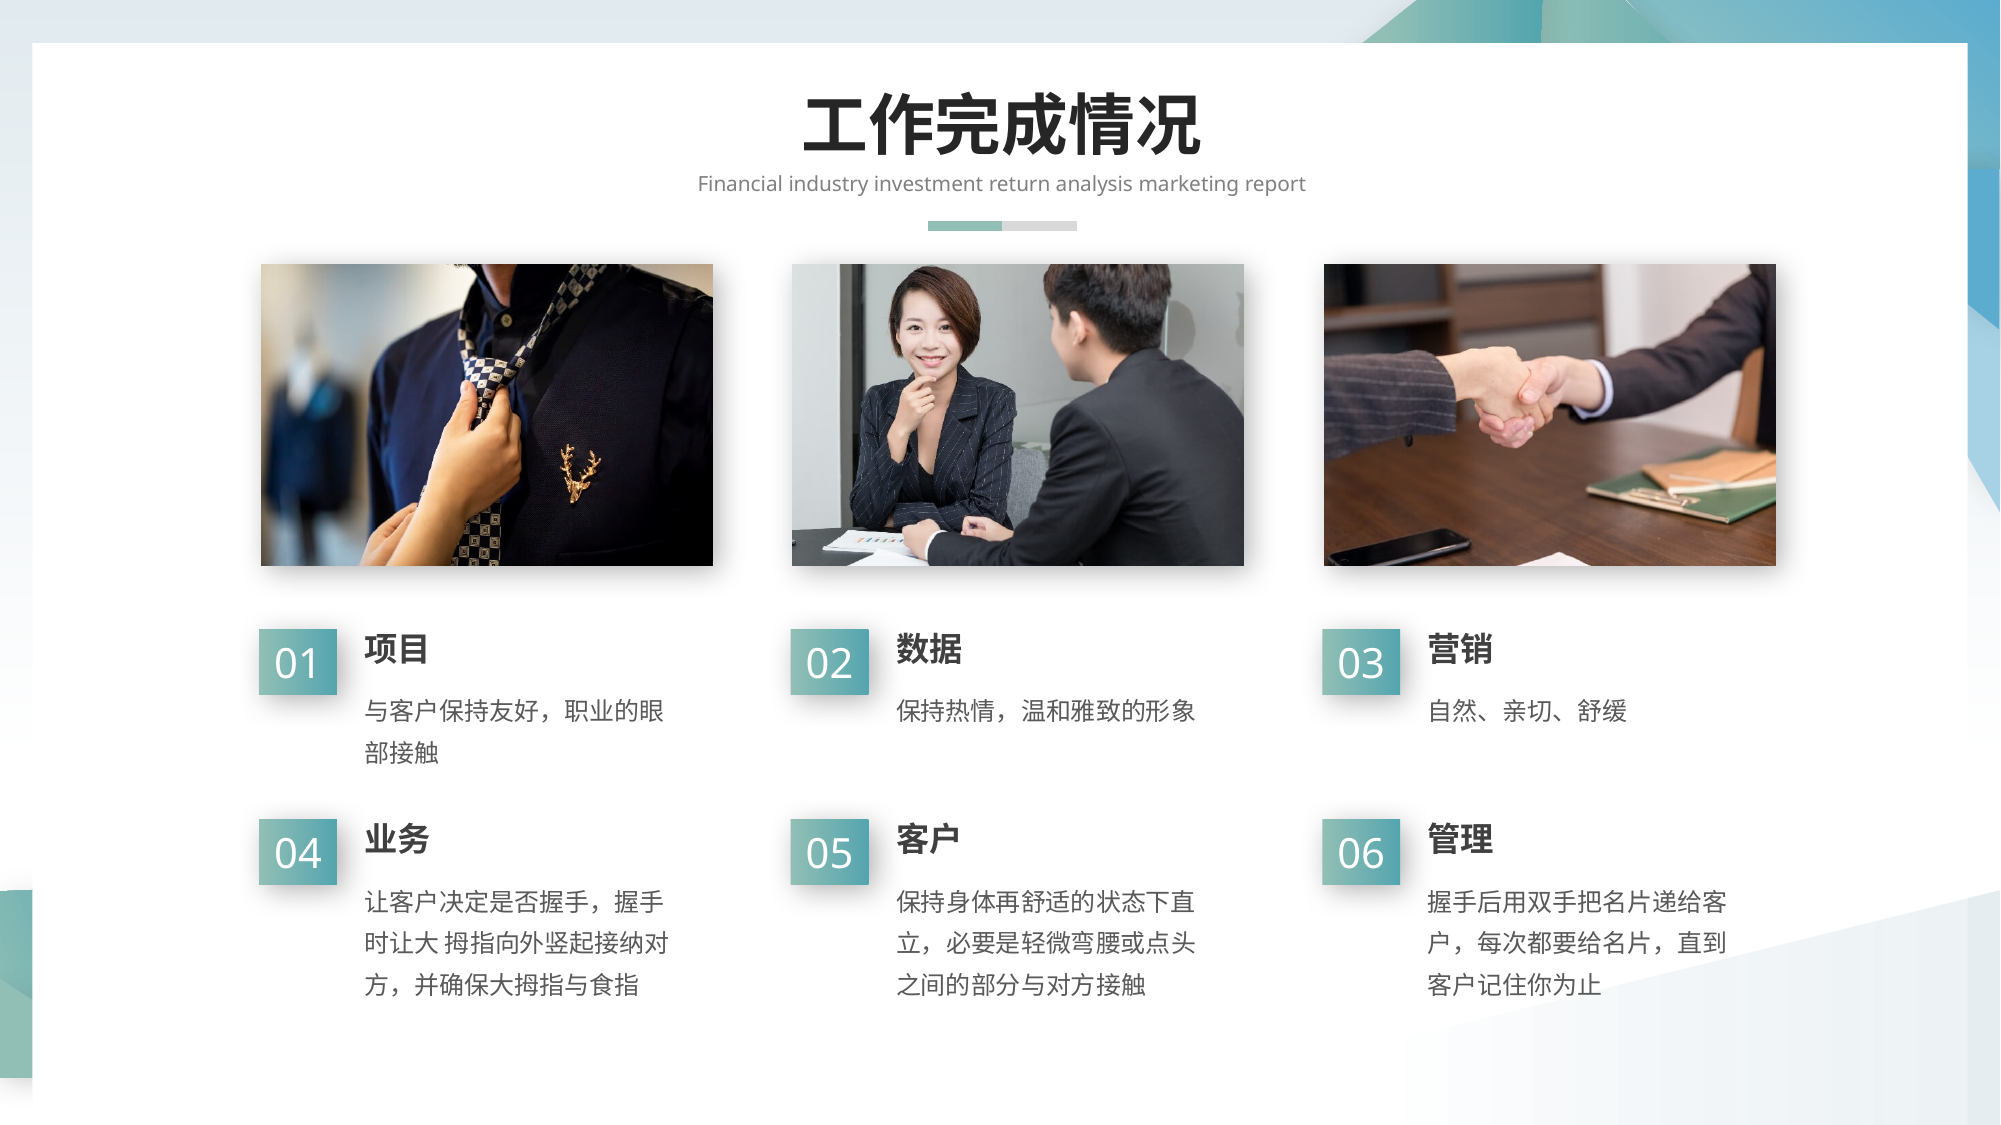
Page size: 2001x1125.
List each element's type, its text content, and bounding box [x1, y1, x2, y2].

text_box 06 [1322, 819, 1401, 885]
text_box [544, 75, 1459, 205]
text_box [881, 620, 1288, 730]
picture [1324, 264, 1776, 566]
text_box 02 [790, 629, 869, 695]
picture [261, 264, 713, 566]
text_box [349, 810, 756, 1009]
text_box 01 [259, 629, 337, 695]
picture [792, 264, 1245, 566]
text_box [1412, 620, 1820, 730]
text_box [1412, 810, 1820, 1009]
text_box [881, 810, 1288, 1009]
text_box 04 [259, 819, 337, 885]
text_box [349, 620, 756, 772]
text_box 05 [790, 819, 869, 885]
text_box 03 [1322, 629, 1401, 695]
